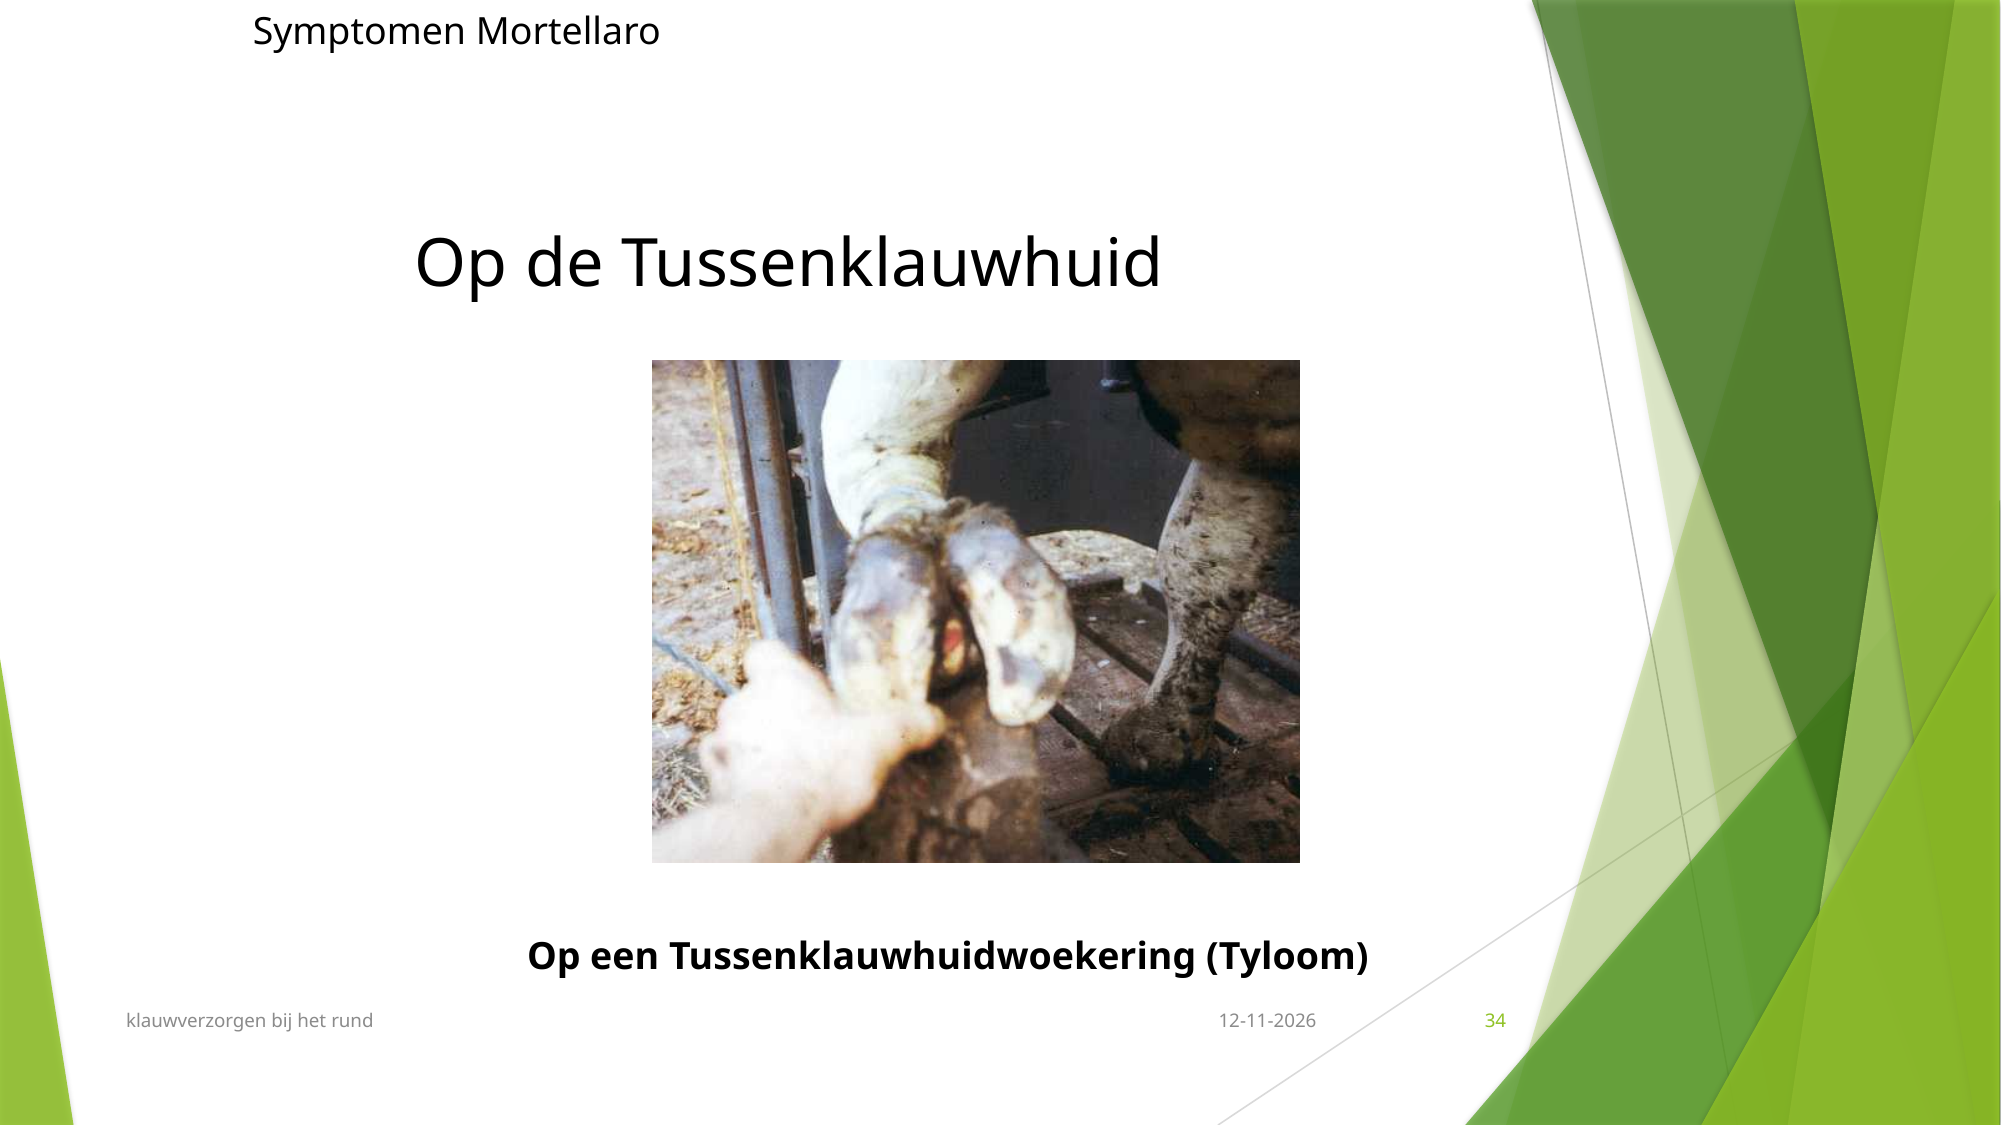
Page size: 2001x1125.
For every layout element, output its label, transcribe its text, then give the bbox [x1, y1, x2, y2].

footer klauwverzorgen bij het rund [111, 991, 1145, 1051]
picture [651, 360, 1301, 863]
slide_number 34 [1409, 991, 1522, 1051]
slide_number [1181, 991, 1332, 1051]
text_box Op een Tussenklauwhuidwoekering (Tyloom) [512, 924, 1563, 985]
text_box Op de Tussenklauwhuid [399, 212, 1425, 308]
text_box Symptomen Mortellaro [238, 0, 676, 60]
